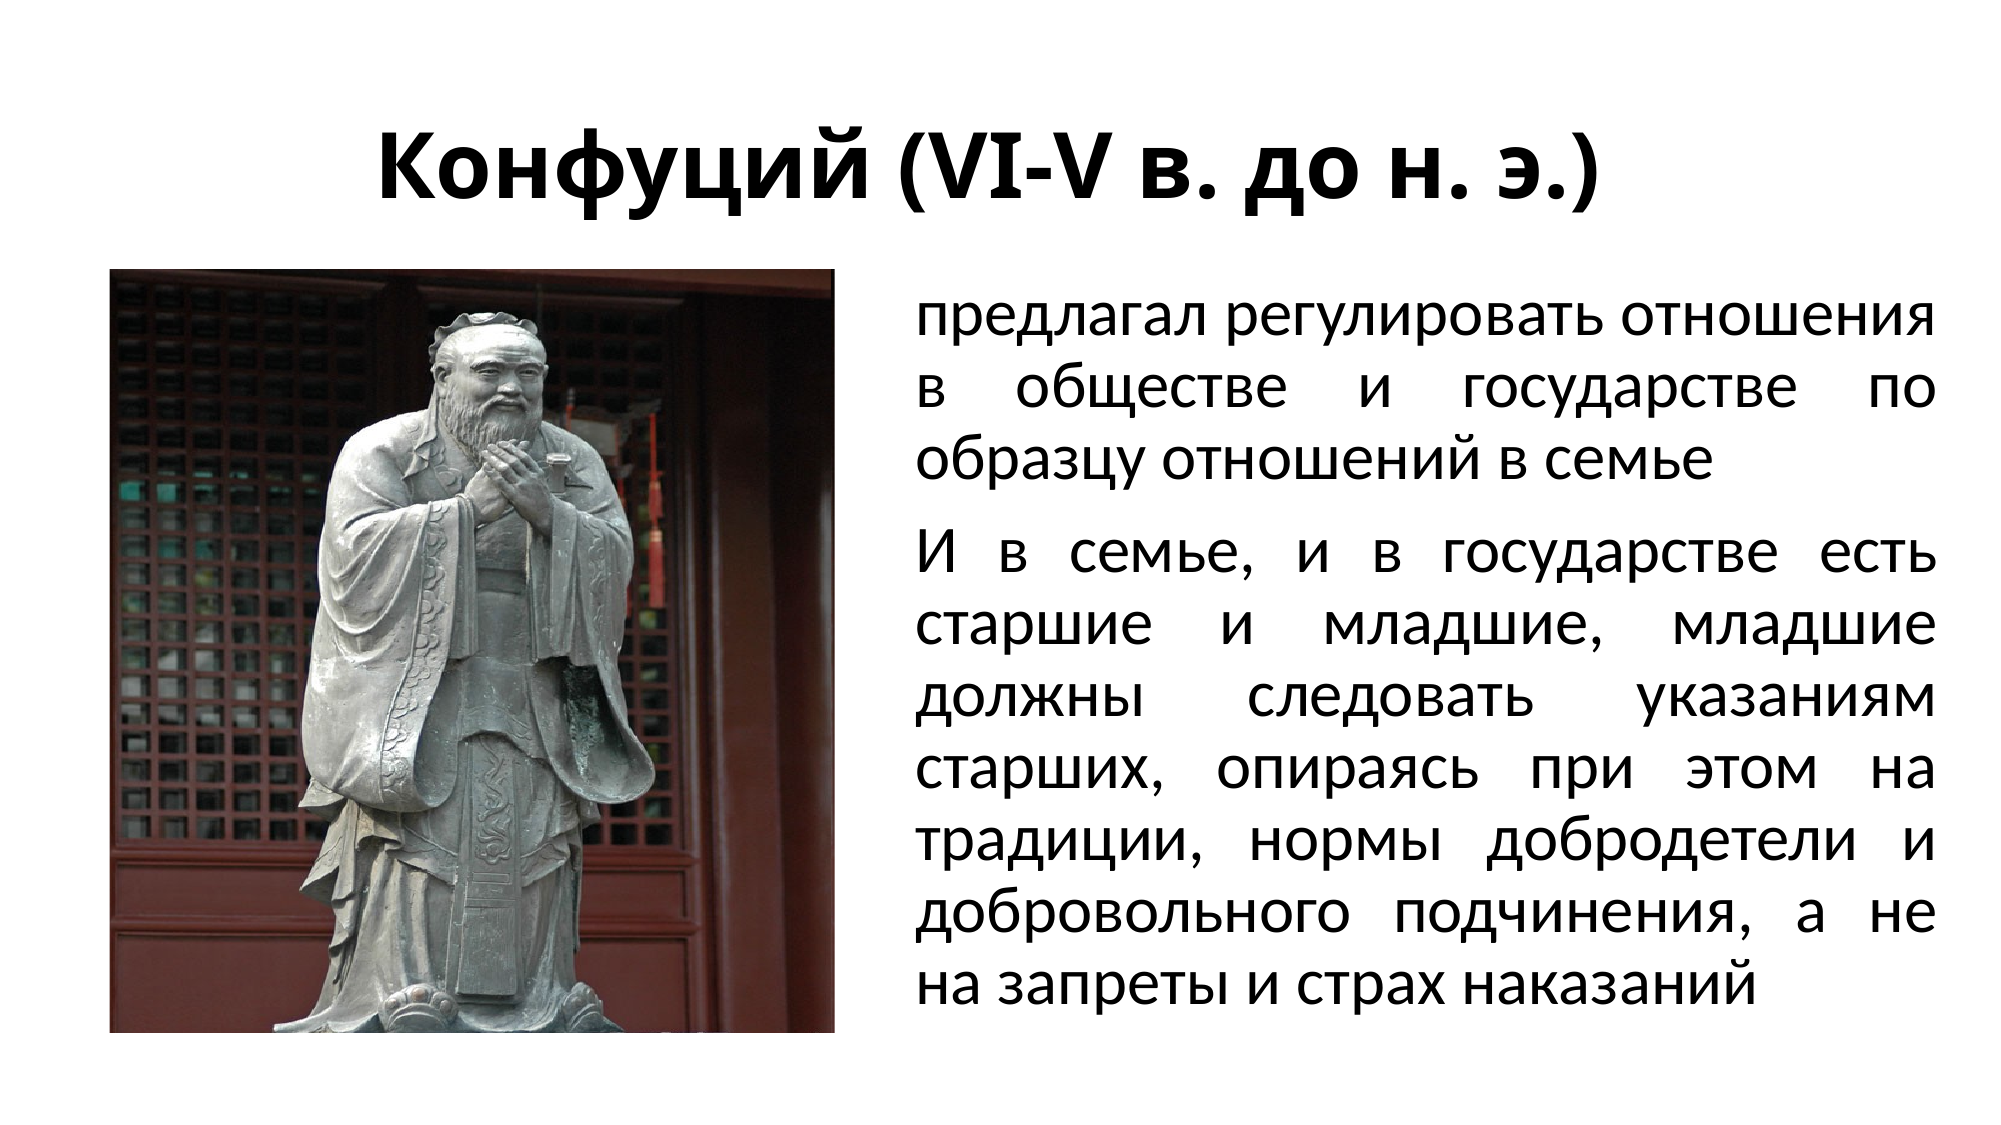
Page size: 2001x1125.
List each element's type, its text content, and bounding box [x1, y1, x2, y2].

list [109, 269, 835, 1033]
title Конфуций (VI-V в. до н. э.) [137, 59, 1863, 278]
list предлагал регулировать отношения в обществе и государстве по образцу отношений в семье И в семье, и в государстве есть старшие и младшие, младшие должны следовать указаниям старших, опираясь при этом на традиции, нормы добродетели и добровольного подчинения, а не на запреты и страх наказаний [900, 269, 1954, 1089]
